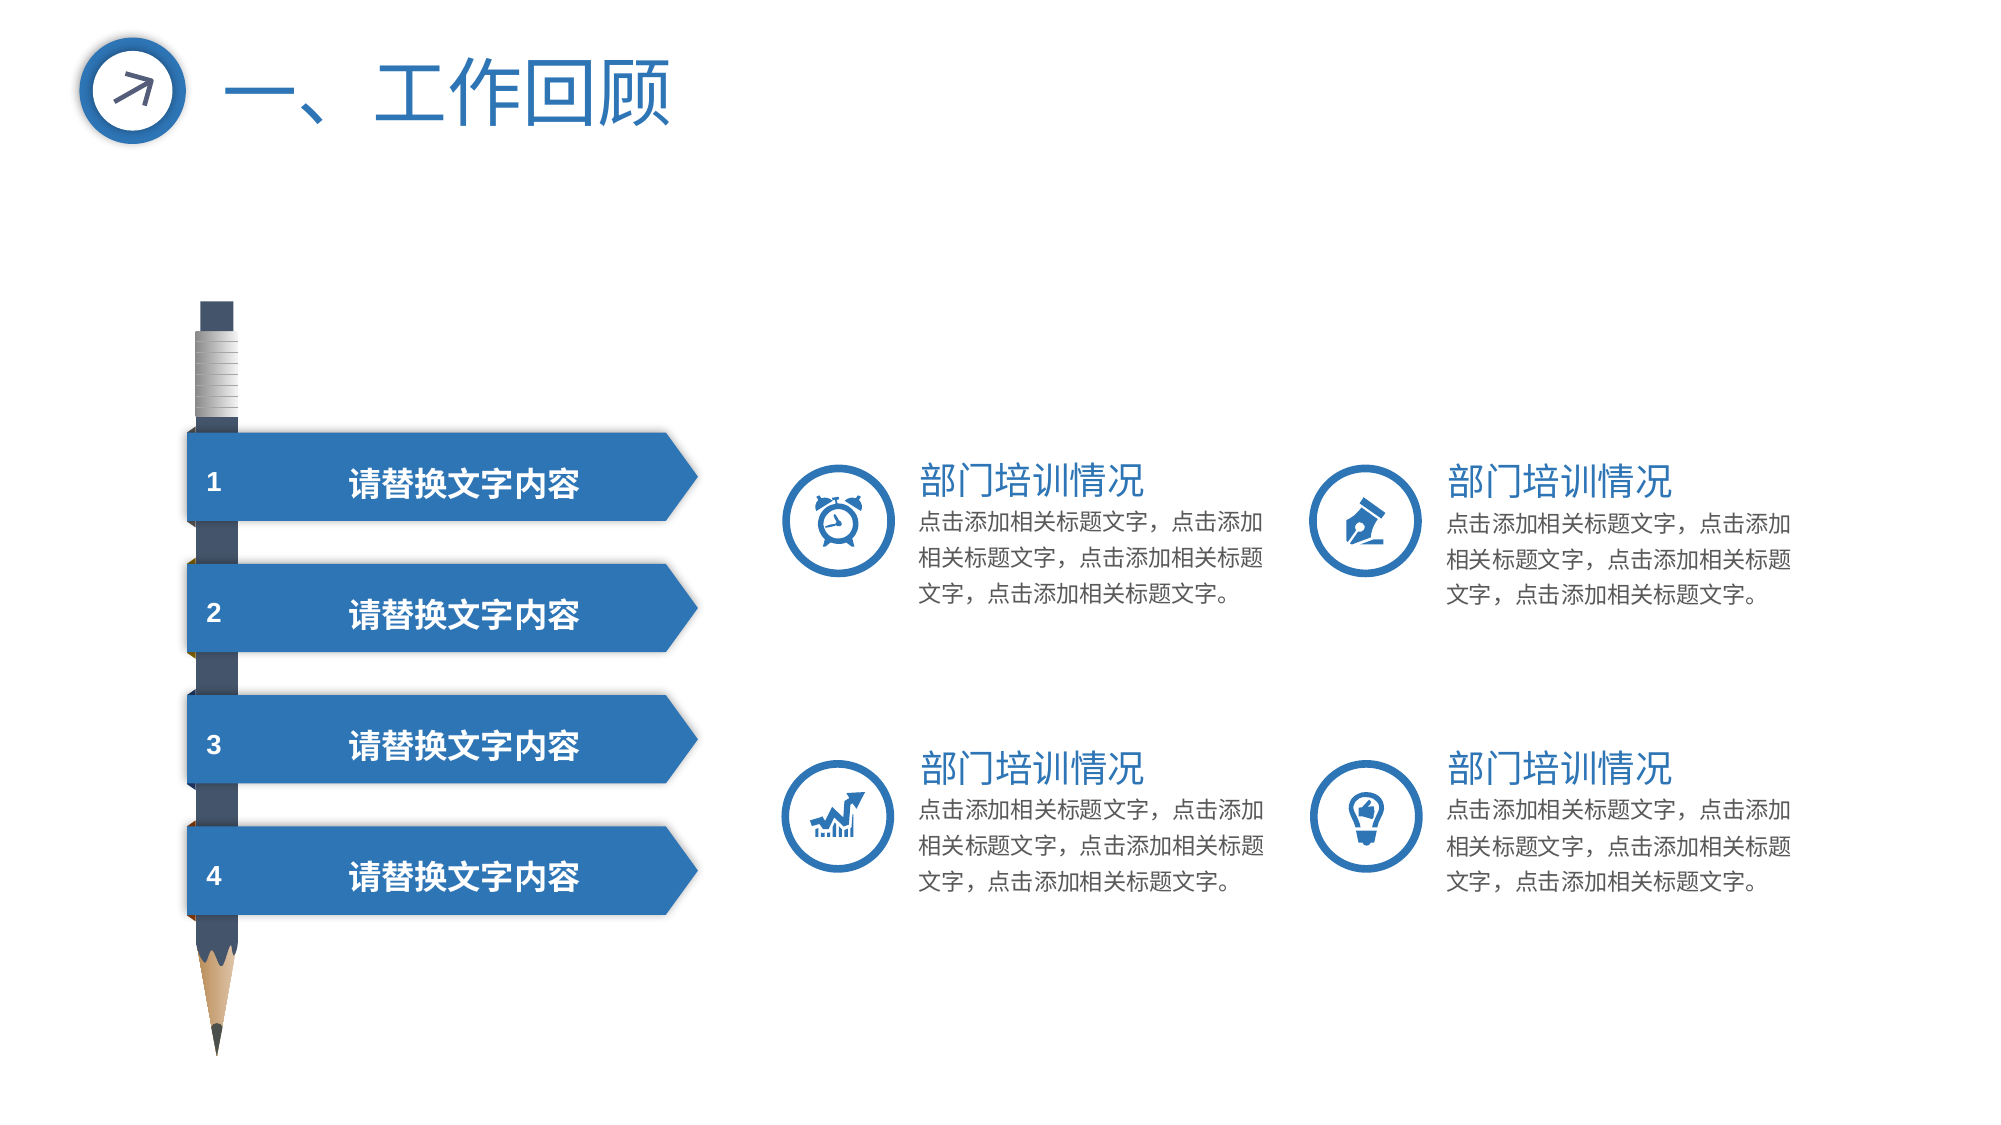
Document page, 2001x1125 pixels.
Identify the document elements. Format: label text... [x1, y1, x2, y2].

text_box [79, 37, 186, 144]
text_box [782, 464, 895, 578]
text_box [1431, 724, 1828, 905]
text_box 一、工作回顾 [207, 37, 1060, 143]
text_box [903, 435, 1300, 616]
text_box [1309, 760, 1423, 873]
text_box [1431, 437, 1828, 618]
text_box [904, 724, 1301, 905]
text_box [186, 301, 698, 1057]
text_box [1309, 464, 1422, 578]
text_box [781, 760, 895, 873]
